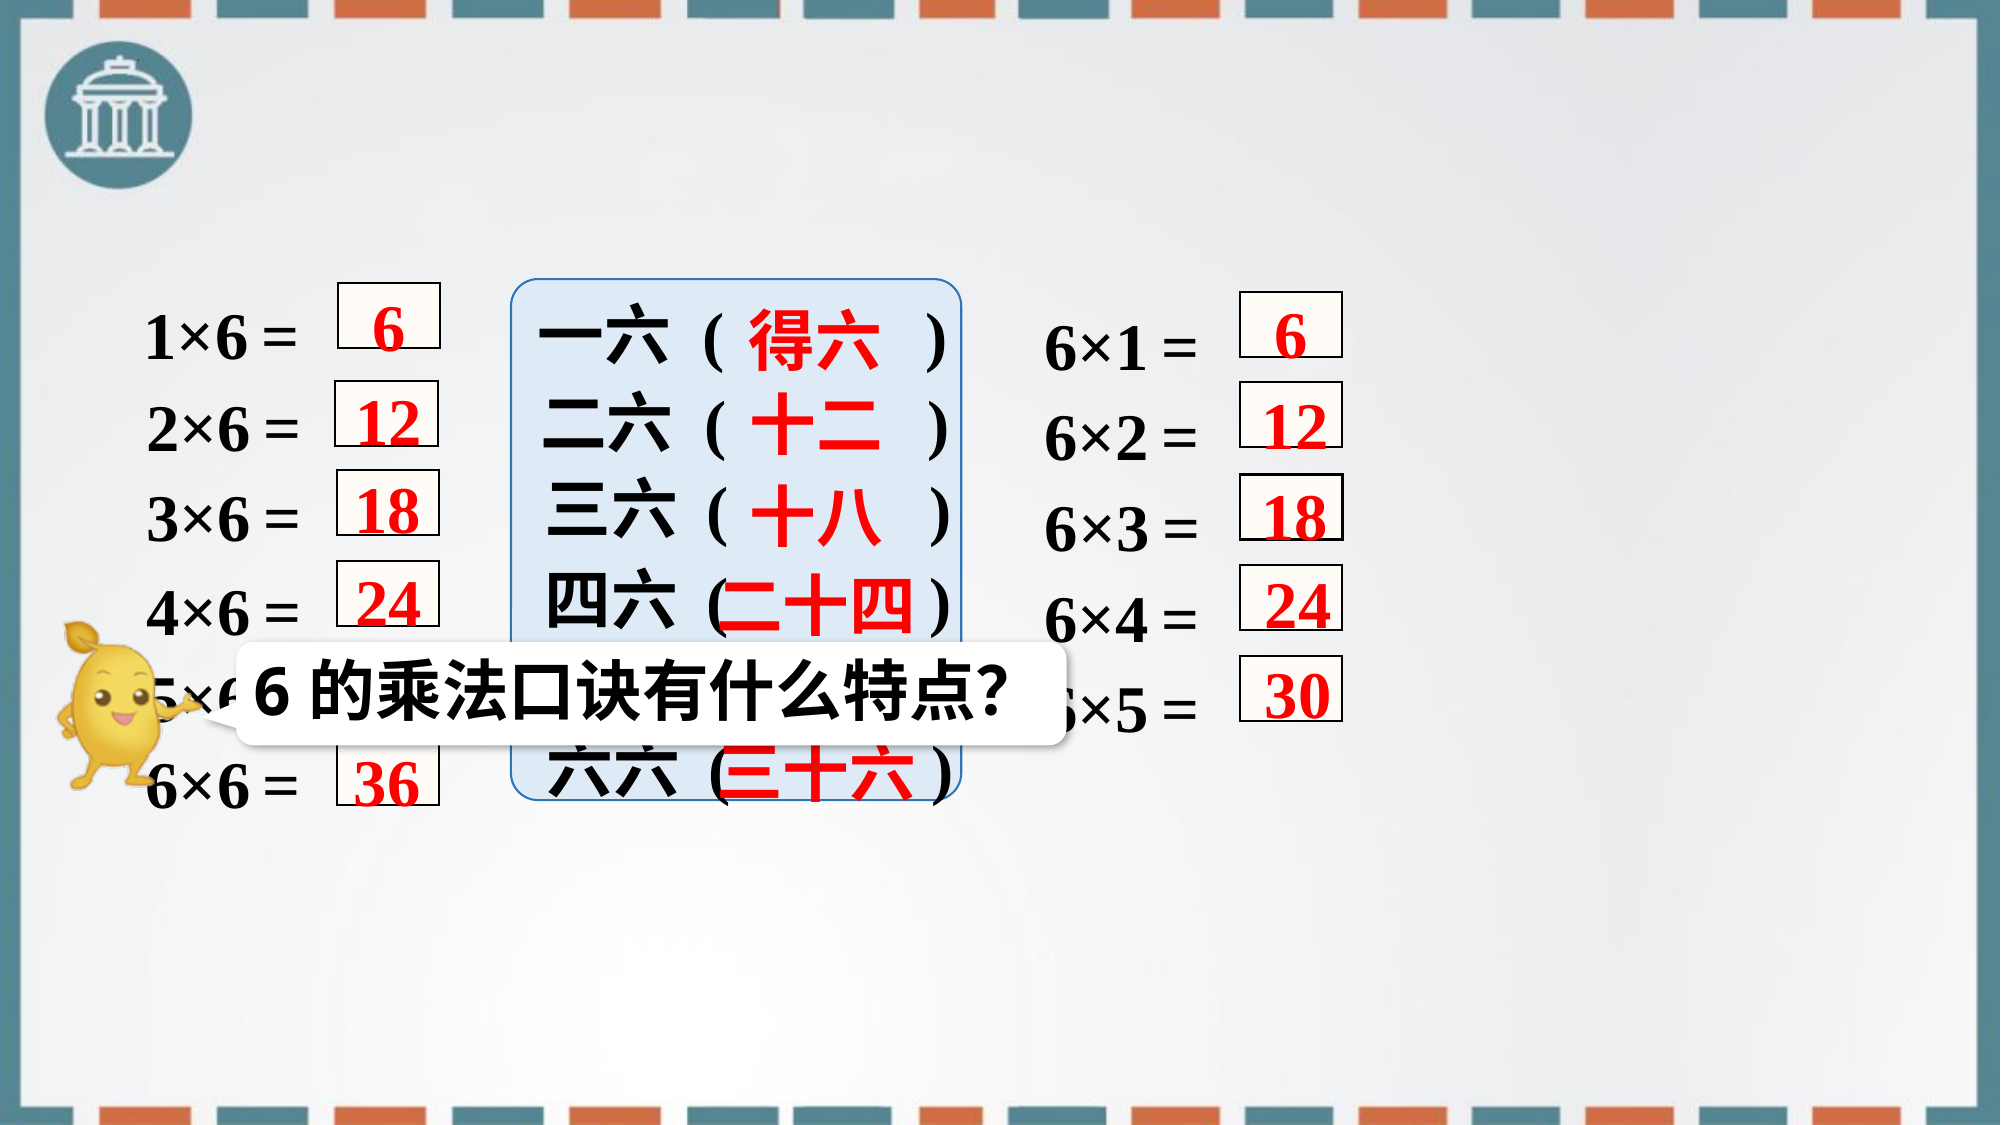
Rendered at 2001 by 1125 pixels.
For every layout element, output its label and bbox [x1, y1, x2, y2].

text_box [128, 245, 1348, 831]
picture [0, 0, 2000, 1125]
